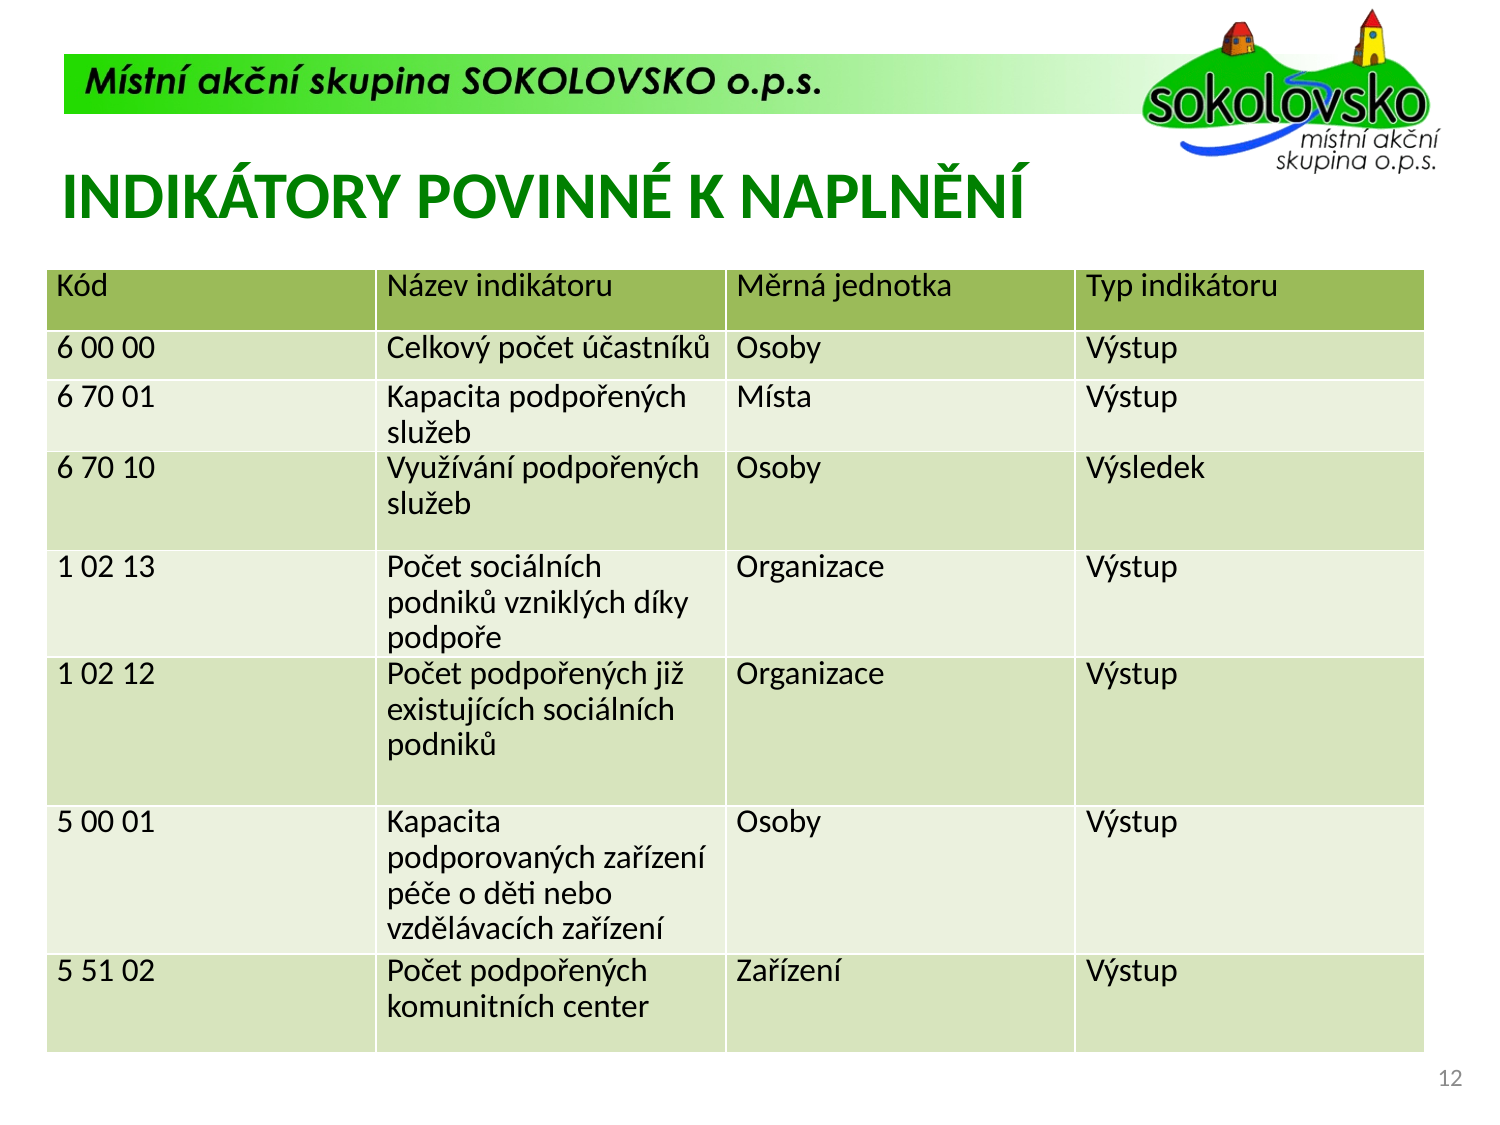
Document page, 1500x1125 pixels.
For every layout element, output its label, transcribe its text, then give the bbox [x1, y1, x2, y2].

table_header Typ indikátoru [1076, 270, 1424, 330]
table_cell Výstup [1076, 807, 1424, 953]
table_cell Celkový počet účastníků [377, 332, 725, 379]
table_cell 6 70 01 [47, 381, 375, 451]
table_header Měrná jednotka [727, 270, 1074, 330]
table_cell Počet podpořených komunitních center [377, 955, 725, 1052]
title INDIKÁTORY POVINNÉ K NAPLNĚNÍ [45, 140, 1396, 243]
table_cell 5 51 02 [47, 955, 375, 1052]
table_header Název indikátoru [377, 270, 725, 330]
table_cell Kapacita podpořených služeb [377, 381, 725, 451]
table_cell 5 00 01 [47, 807, 375, 953]
table_cell Počet podpořených již existujících sociálních podniků [377, 658, 725, 805]
table_cell Organizace [727, 551, 1074, 656]
slide_number 12 [1128, 1046, 1478, 1107]
table_cell Využívání podpořených služeb [377, 452, 725, 550]
table_cell 6 00 00 [47, 332, 375, 379]
table_cell Osoby [727, 452, 1074, 550]
table_cell Místa [727, 381, 1074, 451]
table_cell Výstup [1076, 381, 1424, 451]
table_cell Kapacita podporovaných zařízení péče o děti nebo vzdělávacích zařízení [377, 807, 725, 953]
table_cell Počet sociálních podniků vzniklých díky podpoře [377, 551, 725, 656]
table_cell Výstup [1076, 658, 1424, 805]
picture [64, 0, 1455, 197]
table_cell Organizace [727, 658, 1074, 805]
table_cell 6 70 10 [47, 452, 375, 550]
table_cell Výstup [1076, 551, 1424, 656]
table_cell Osoby [727, 807, 1074, 953]
table_cell 1 02 12 [47, 658, 375, 805]
table_cell Výstup [1076, 332, 1424, 379]
table_header Kód [47, 270, 375, 330]
table_cell 1 02 13 [47, 551, 375, 656]
table_cell Výstup [1076, 955, 1424, 1052]
table_cell Výsledek [1076, 452, 1424, 550]
table_cell Osoby [727, 332, 1074, 379]
table_cell Zařízení [727, 955, 1074, 1052]
